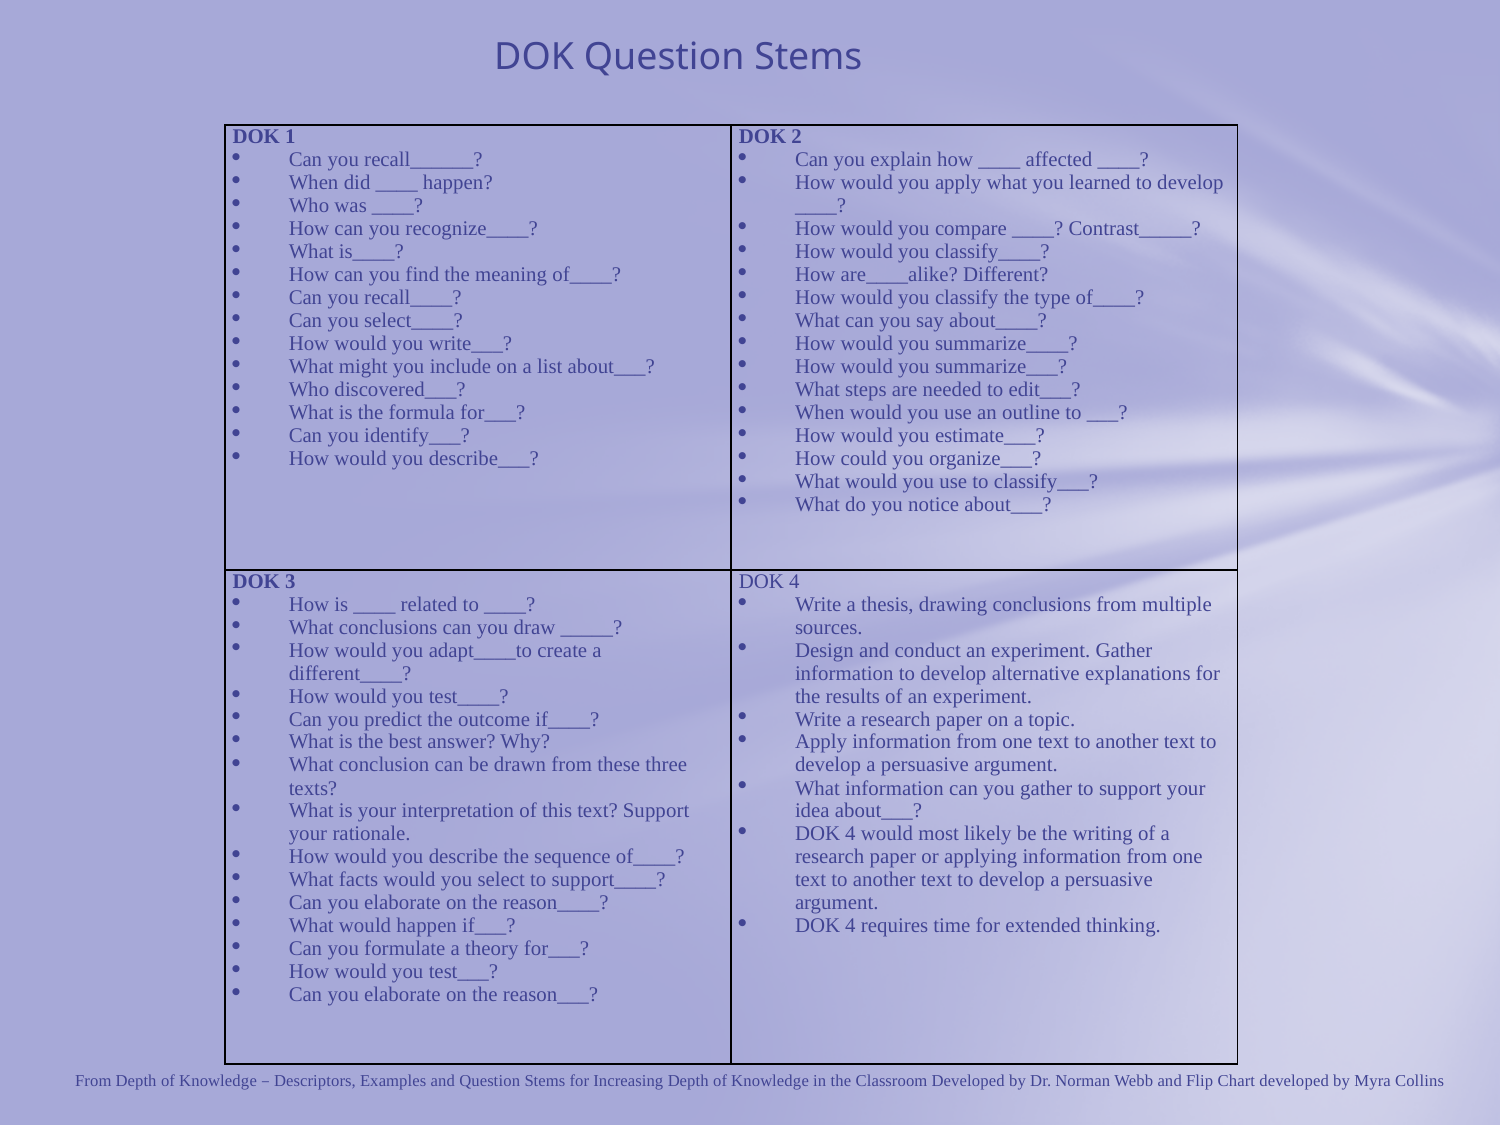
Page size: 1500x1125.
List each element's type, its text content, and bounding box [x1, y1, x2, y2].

table_header DOK 2 Can you explain how ____ affected ____? How would you apply what you learned to develop ____? How would you compare ____? Contrast_____? How would you classify____? How are____alike? Different? How would you classify the type of____? What can you say about____? How would you summarize____? How would you summarize___? What steps are needed to edit___? When would you use an outline to ___? How would you estimate___? How could you organize___? What would you use to classify___? What do you notice about___? [732, 126, 1237, 569]
table_cell DOK 3 How is ____ related to ____? What conclusions can you draw _____? How would you adapt____to create a different____? How would you test____? Can you predict the outcome if____? What is the best answer? Why? What conclusion can be drawn from these three texts? What is your interpretation of this text? Support your rationale. How would you describe the sequence of____? What facts would you select to support____? Can you elaborate on the reason____? What would happen if___? Can you formulate a theory for___? How would you test___? Can you elaborate on the reason___? [226, 571, 730, 1063]
text_box From Depth of Knowledge – Descriptors, Examples and Question Stems for Increasing Depth of Knowledge in the Classroom Developed by Dr. Norman Webb and Flip Chart developed by Myra Collins [60, 1062, 1462, 1098]
text_box DOK Question Stems [287, 24, 963, 85]
table_cell DOK 4 Write a thesis, drawing conclusions from multiple sources. Design and conduct an experiment. Gather information to develop alternative explanations for the results of an experiment. Write a research paper on a topic. Apply information from one text to another text to develop a persuasive argument. What information can you gather to support your idea about___? DOK 4 would most likely be the writing of a research paper or applying information from one text to another text to develop a persuasive argument. DOK 4 requires time for extended thinking. [732, 571, 1237, 1063]
table_header DOK 1 Can you recall______? When did ____ happen? Who was ____? How can you recognize____? What is____? How can you find the meaning of____? Can you recall____? Can you select____? How would you write___? What might you include on a list about___? Who discovered___? What is the formula for___? Can you identify___? How would you describe___? [226, 126, 730, 569]
